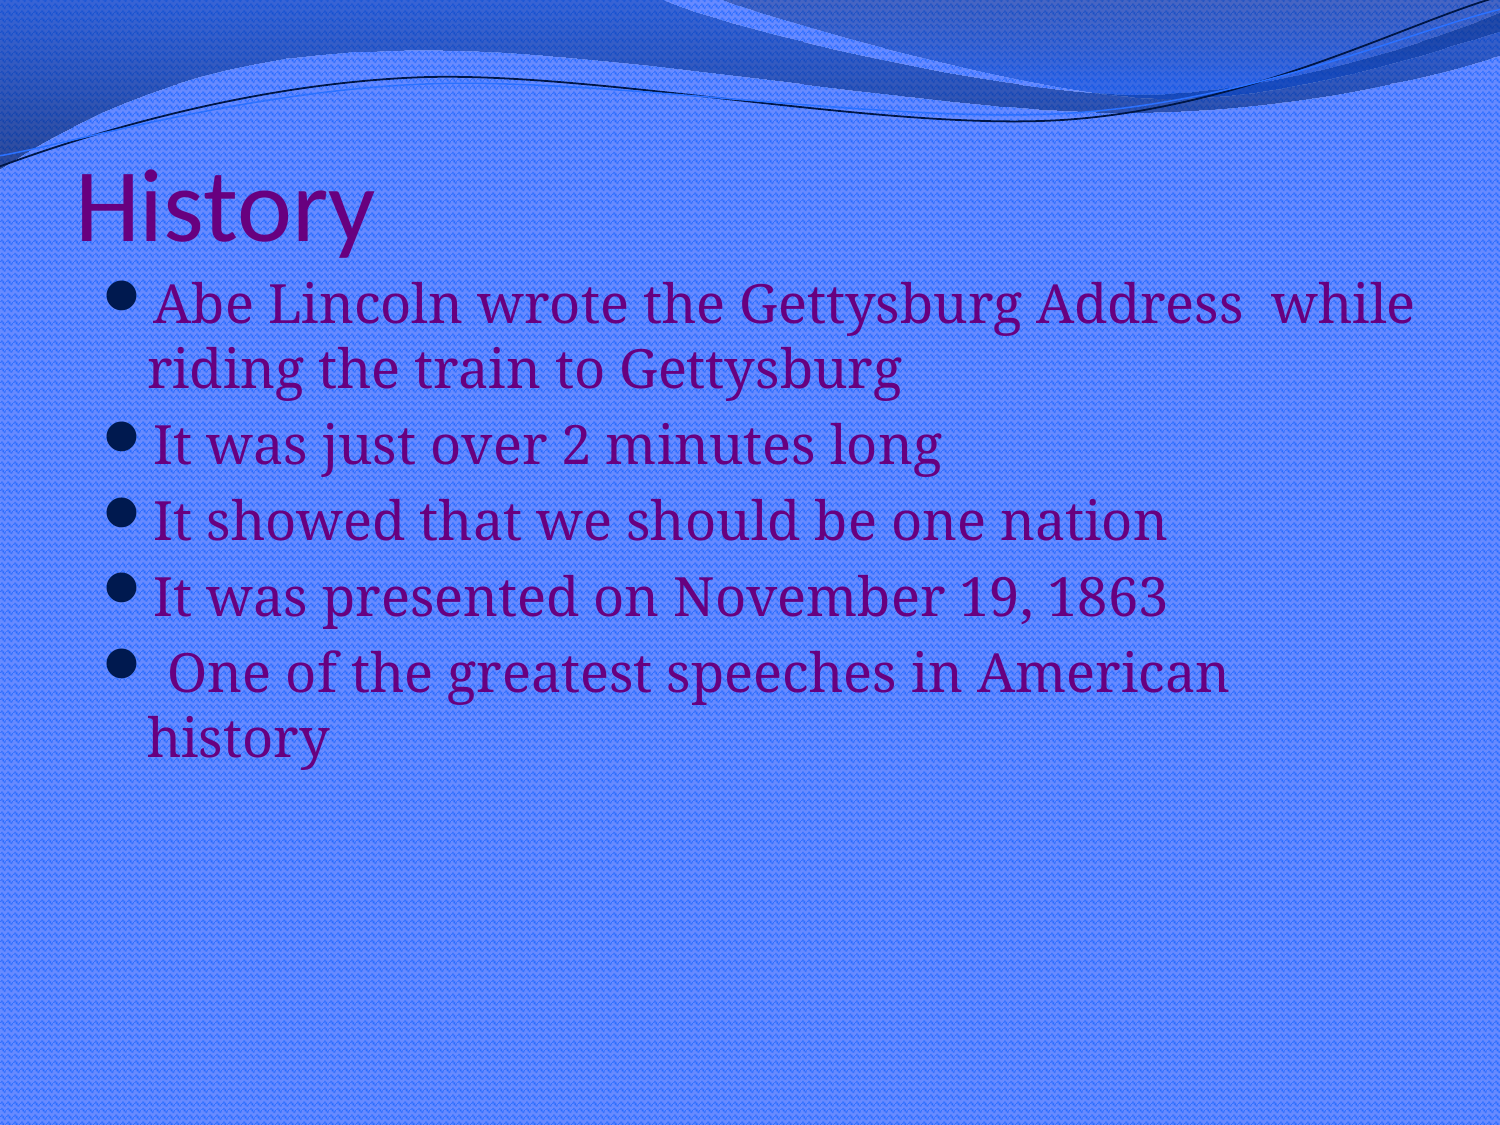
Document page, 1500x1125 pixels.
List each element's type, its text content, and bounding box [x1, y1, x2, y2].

title History [75, 115, 1425, 263]
list Abe Lincoln wrote the Gettysburg Address while riding the train to Gettysburg It was just over 2 minutes long It showed that we should be one nation It was presented on November 19, 1863 One of the greatest speeches in American history [87, 262, 1438, 983]
